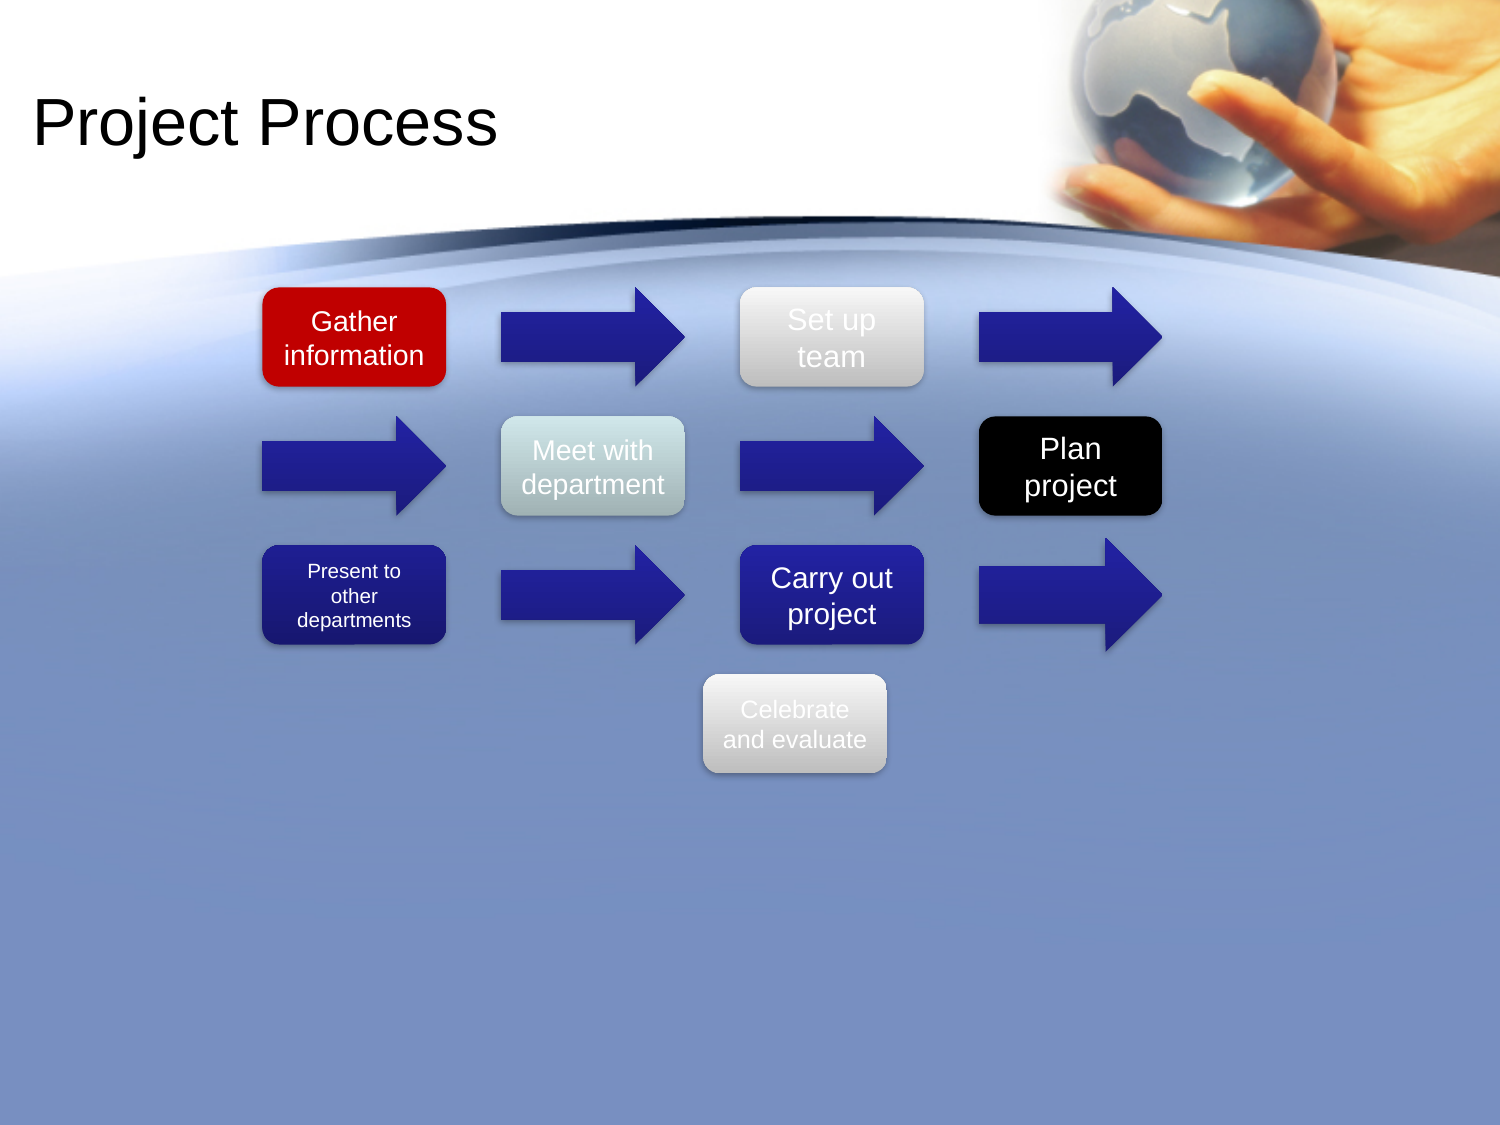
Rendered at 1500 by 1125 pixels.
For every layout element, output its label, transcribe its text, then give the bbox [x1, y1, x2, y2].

picture [0, 0, 1500, 1125]
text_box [262, 287, 1163, 1076]
title Project Process [17, 24, 1068, 213]
